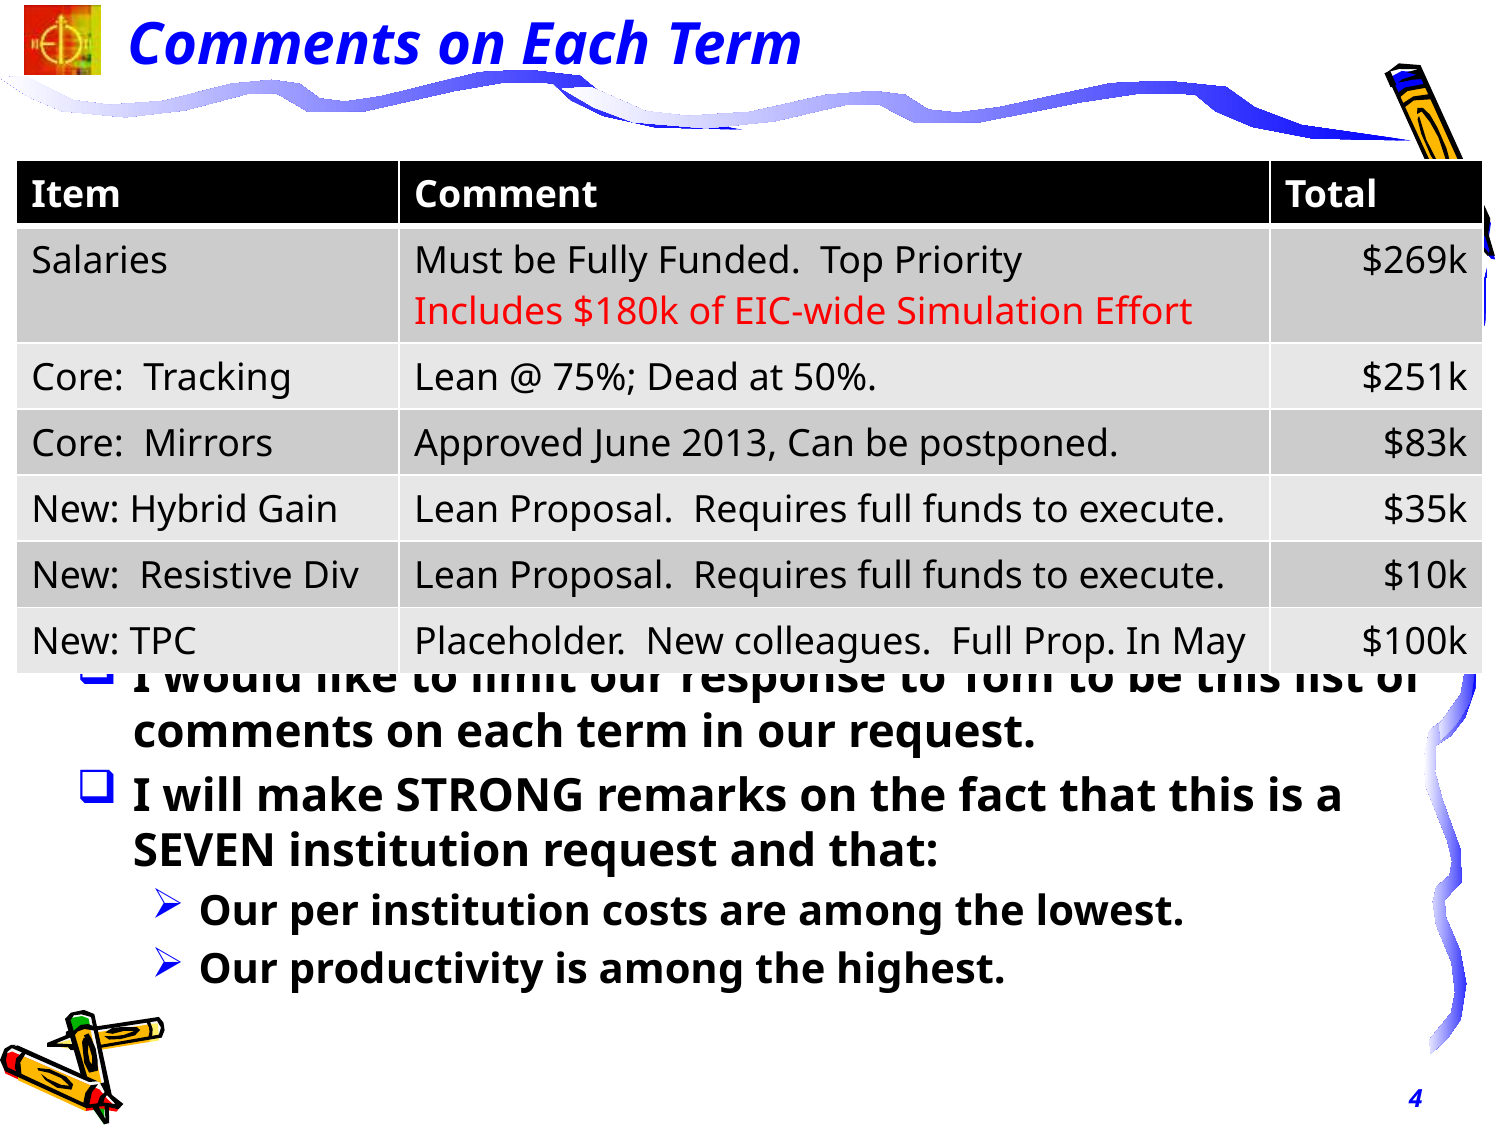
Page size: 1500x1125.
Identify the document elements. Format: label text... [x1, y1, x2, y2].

table_cell Lean @ 75%; Dead at 50%. [400, 344, 1269, 408]
table_header Total [1271, 161, 1482, 223]
table_header Comment [400, 161, 1269, 223]
table_cell Must be Fully Funded. Top Priority Includes $180k of EIC-wide Simulation Effort [400, 229, 1269, 342]
table_cell Lean Proposal. Requires full funds to execute. [400, 542, 1269, 607]
table_cell Core: Tracking [17, 344, 398, 408]
table_header Item [17, 161, 398, 223]
table_cell Approved June 2013, Can be postponed. [400, 410, 1269, 474]
table_cell New: TPC [17, 608, 398, 673]
table_cell $83k [1271, 410, 1482, 474]
picture [24, 5, 101, 75]
table_cell $100k [1271, 608, 1482, 673]
table_cell Lean Proposal. Requires full funds to execute. [400, 476, 1269, 540]
table_cell $10k [1271, 542, 1482, 607]
list I would like to limit our response to Tom to be this list of comments on each term in our request. I will make STRONG remarks on the fact that this is a SEVEN institution request and that: Our per institution costs are among the lowest. Our productivity is among the highest. [61, 674, 1438, 1032]
table_cell $251k [1271, 344, 1482, 408]
table_cell $269k [1271, 229, 1482, 342]
slide_number 4 [1349, 1074, 1438, 1117]
table_cell Salaries [17, 229, 398, 342]
table_cell Core: Mirrors [17, 410, 398, 474]
table_cell Placeholder. New colleagues. Full Prop. In May [400, 608, 1269, 673]
table_cell New: Hybrid Gain [17, 476, 398, 540]
table_cell New: Resistive Div [17, 542, 398, 607]
title Comments on Each Term [112, 3, 1500, 84]
table_cell $35k [1271, 476, 1482, 540]
